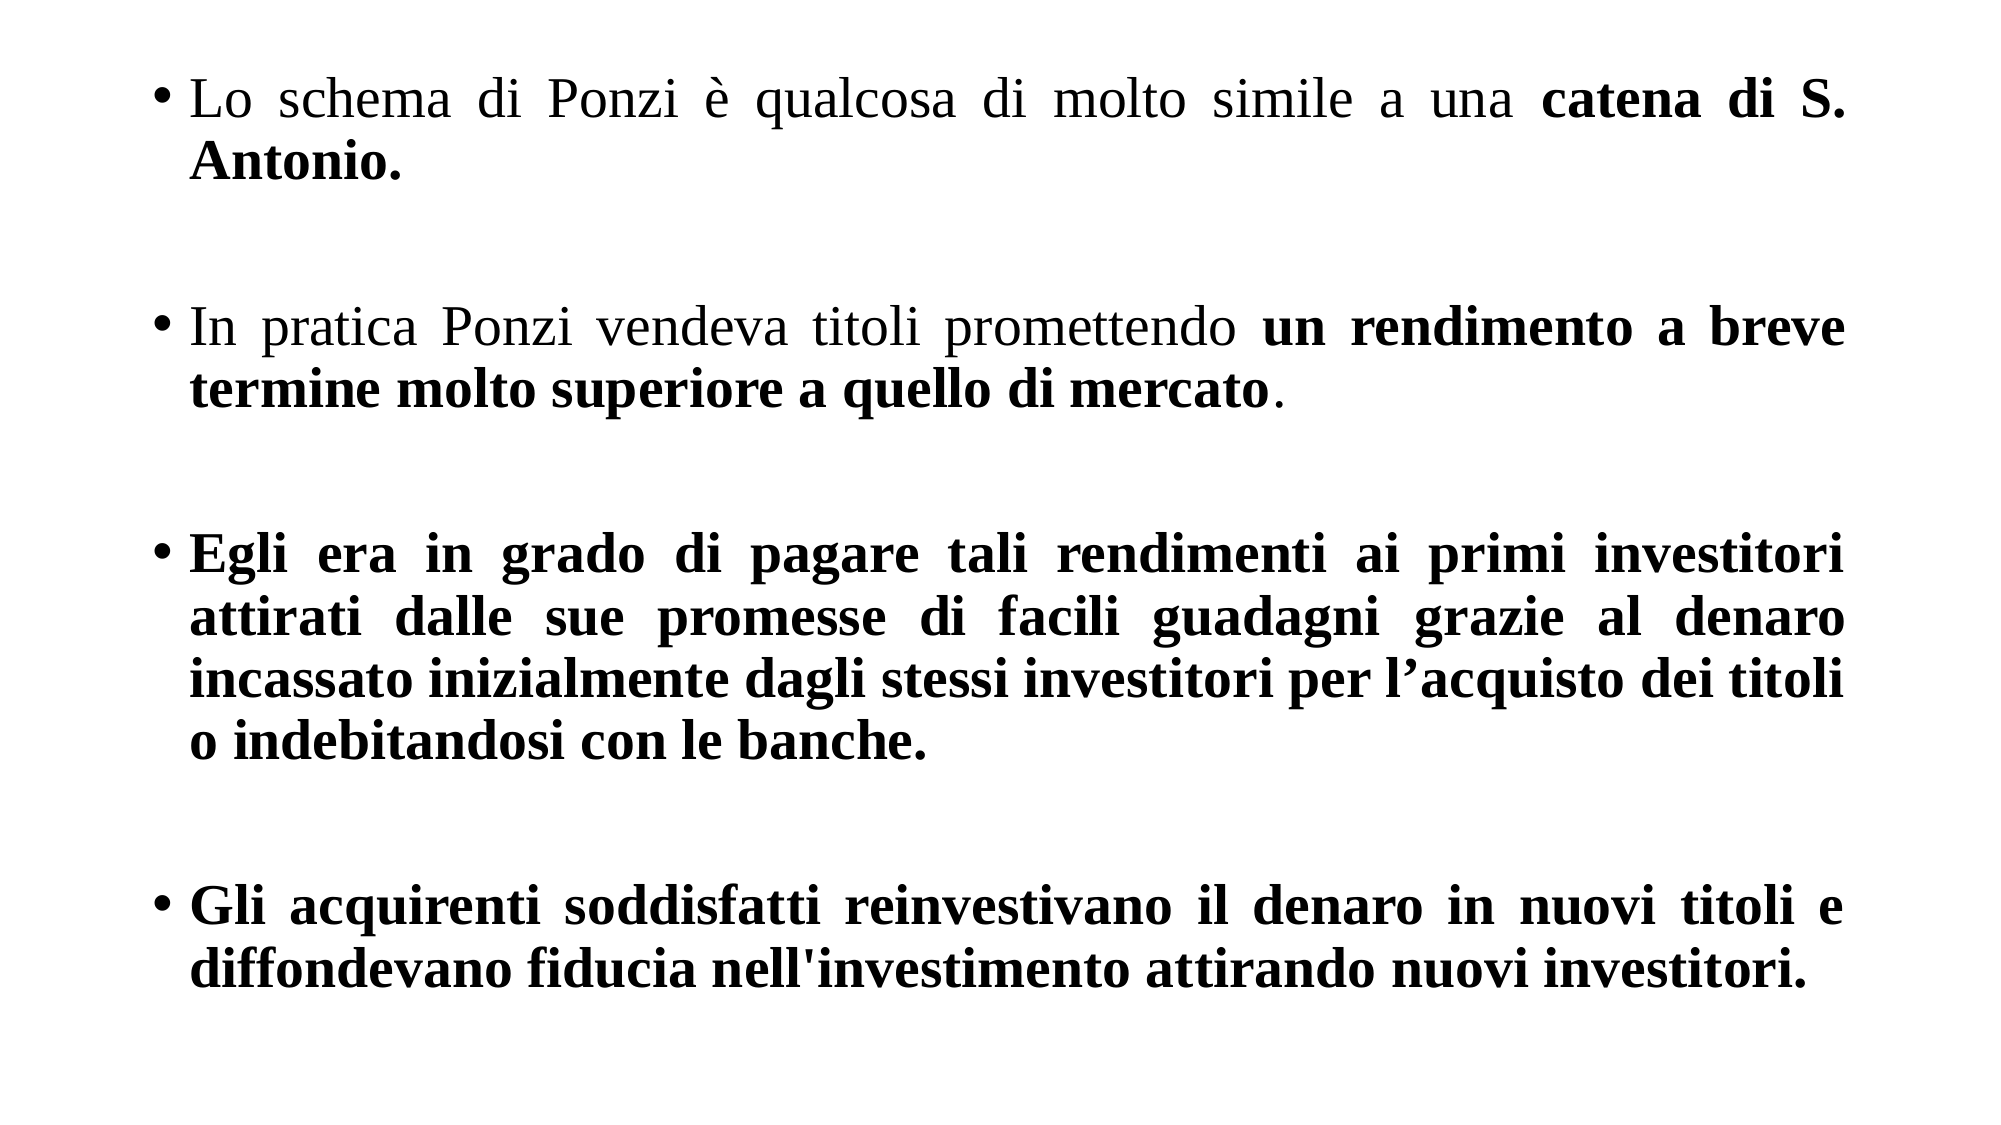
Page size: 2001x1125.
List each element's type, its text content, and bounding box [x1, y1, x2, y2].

list Lo schema di Ponzi è qualcosa di molto simile a una catena di S. Antonio. In pratica Ponzi vendeva titoli promettendo un rendimento a breve termine molto superiore a quello di mercato. Egli era in grado di pagare tali rendimenti ai primi investitori attirati dalle sue promesse di facili guadagni grazie al denaro incassato inizialmente dagli stessi investitori per l’acquisto dei titoli o indebitandosi con le banche. Gli acquirenti soddisfatti reinvestivano il denaro in nuovi titoli e diffondevano fiducia nell'investimento attirando nuovi investitori. [137, 60, 1863, 1014]
